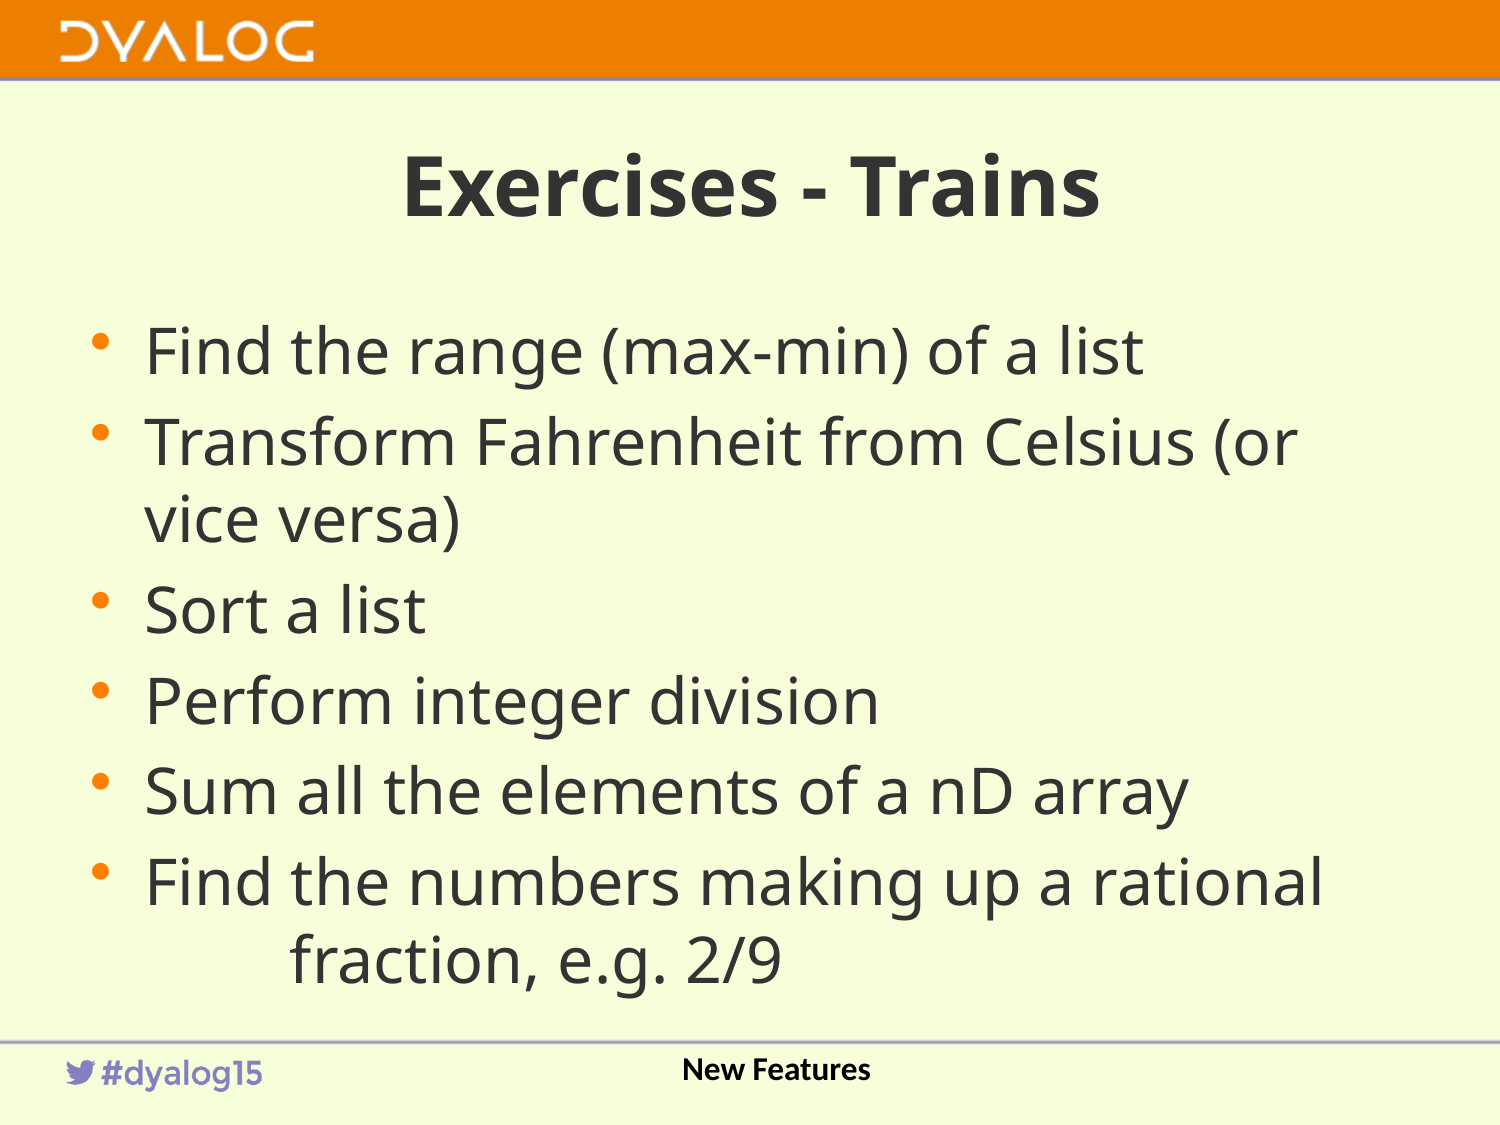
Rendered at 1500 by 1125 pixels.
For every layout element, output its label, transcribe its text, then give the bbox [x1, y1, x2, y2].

picture [0, 0, 1500, 1125]
footer New Features [667, 1039, 892, 1100]
list Find the range (max-min) of a list Transform Fahrenheit from Celsius (or vice versa) Sort a list Perform integer division Sum all the elements of a nD array Find the numbers making up a rational fraction, e.g. 2/9 [75, 302, 1425, 1005]
title Exercises - Trains [76, 125, 1427, 256]
